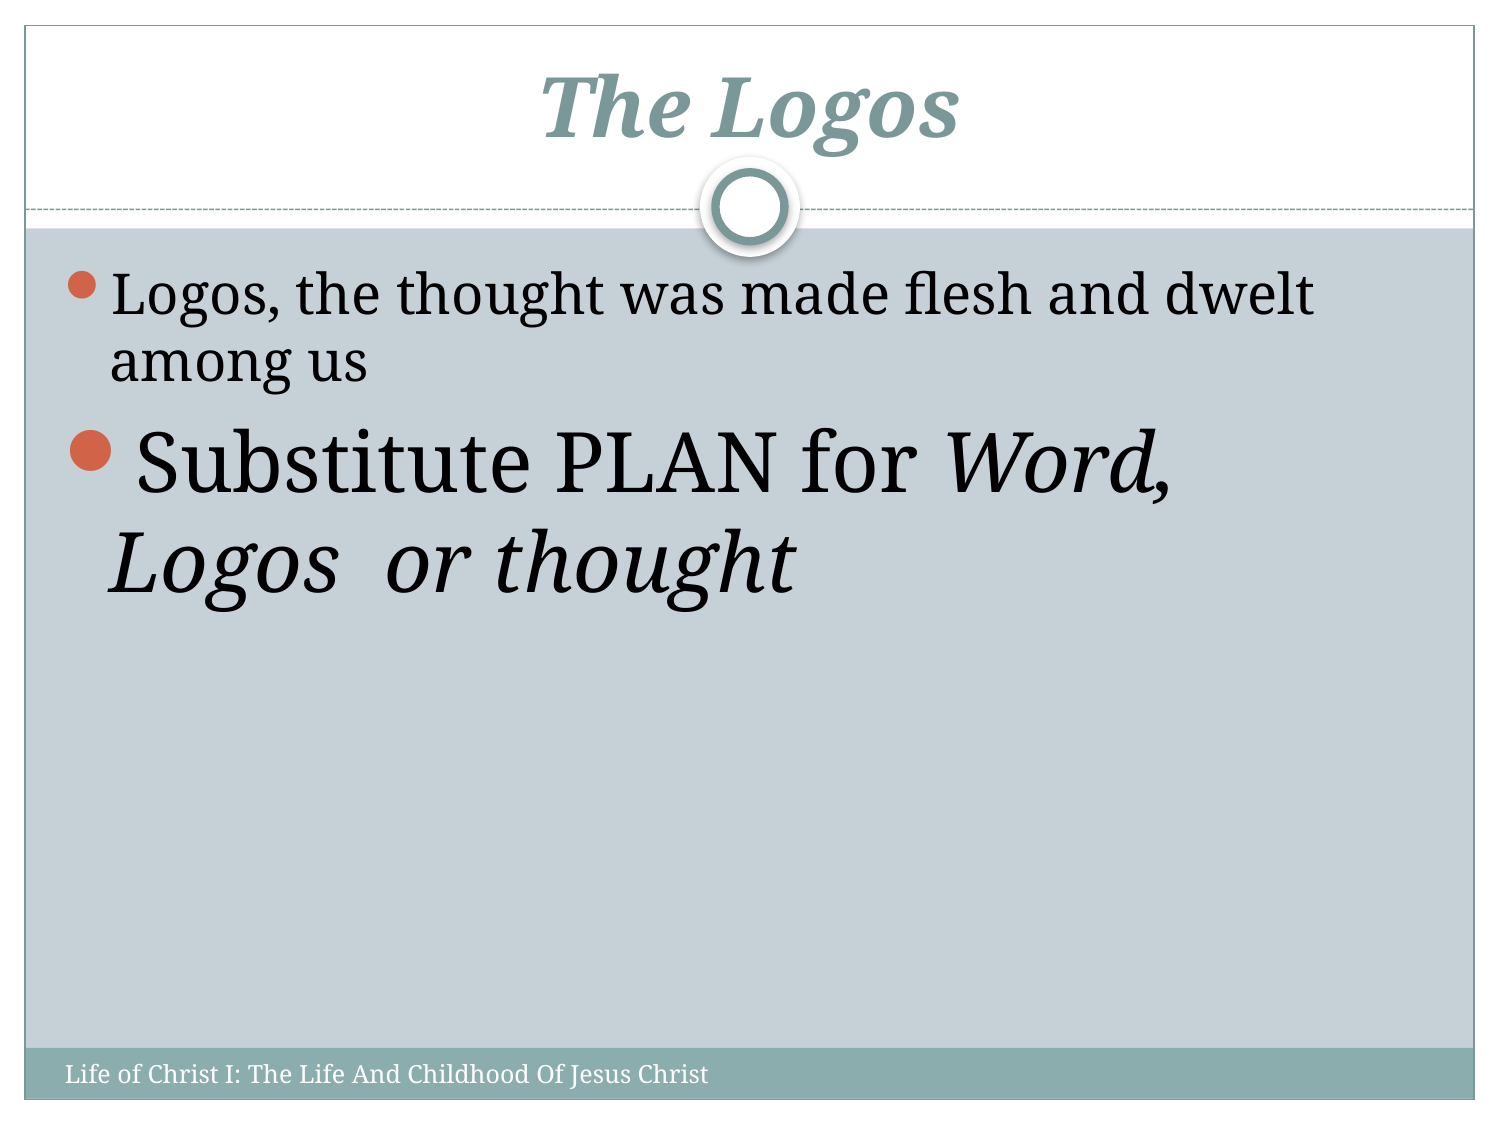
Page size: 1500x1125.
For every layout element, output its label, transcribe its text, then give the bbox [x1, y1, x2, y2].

title The Logos [49, 37, 1450, 162]
list Logos, the thought was made flesh and dwelt among us Substitute PLAN for Word, Logos or thought [49, 250, 1445, 1001]
footer Life of Christ I: The Life And Childhood Of Jesus Christ [50, 1051, 866, 1112]
